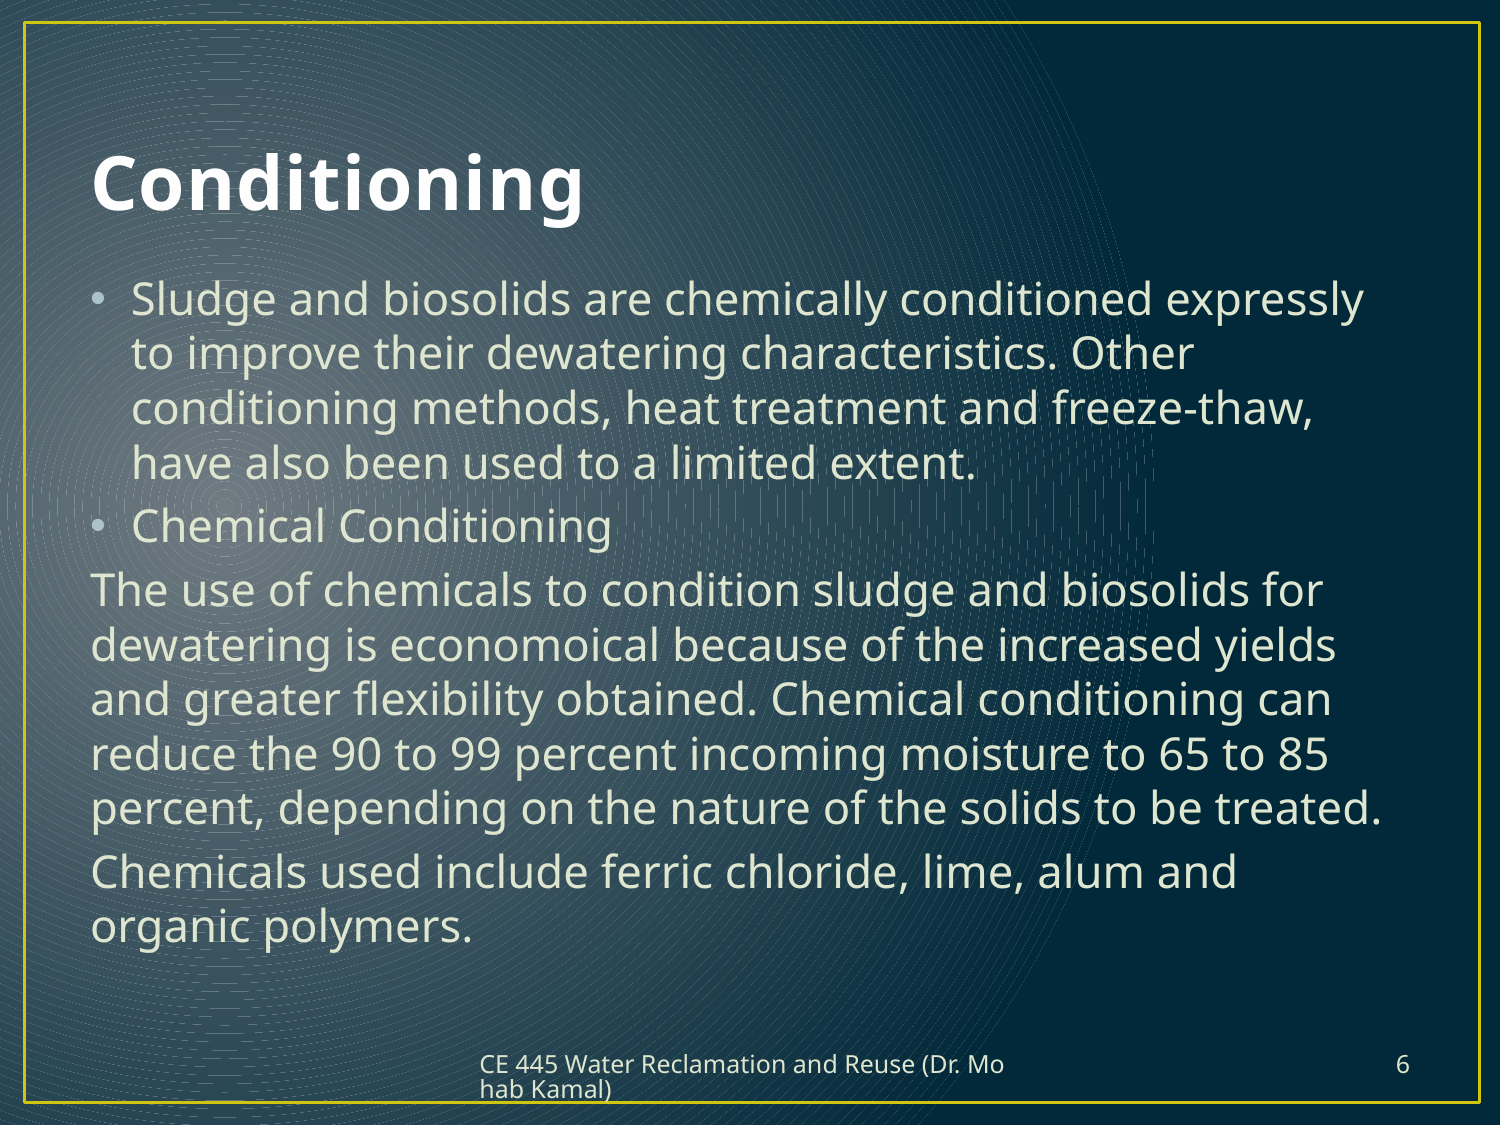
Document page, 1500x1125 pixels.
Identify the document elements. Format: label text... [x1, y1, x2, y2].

title Conditioning [75, 45, 1425, 233]
slide_number 6 [1074, 1035, 1425, 1096]
list Sludge and biosolids are chemically conditioned expressly to improve their dewatering characteristics. Other conditioning methods, heat treatment and freeze-thaw, have also been used to a limited extent. Chemical Conditioning The use of chemicals to condition sludge and biosolids for dewatering is economoical because of the increased yields and greater flexibility obtained. Chemical conditioning can reduce the 90 to 99 percent incoming moisture to 65 to 85 percent, depending on the nature of the solids to be treated. Chemicals used include ferric chloride, lime, alum and organic polymers. [75, 262, 1425, 1005]
footer CE 445 Water Reclamation and Reuse (Dr. Mohab Kamal) [464, 1035, 1036, 1096]
